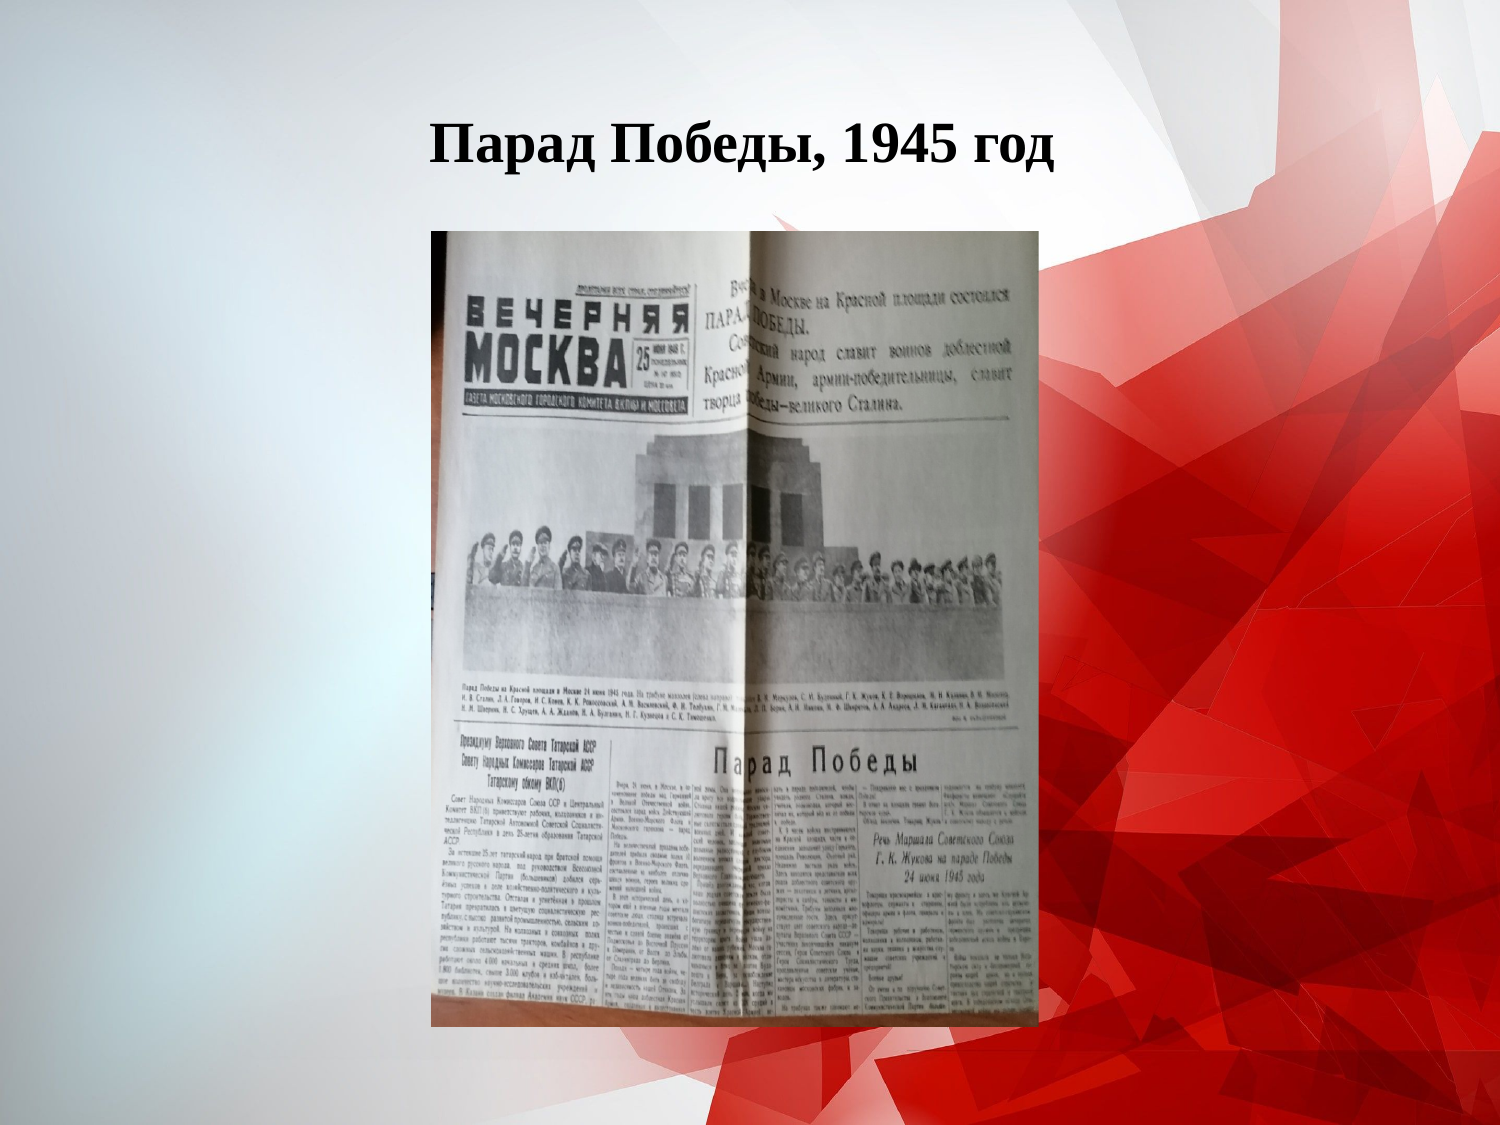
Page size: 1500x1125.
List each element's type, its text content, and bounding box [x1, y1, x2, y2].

title Парад Победы, 1945 год [75, 45, 1425, 233]
picture [0, 0, 1500, 1125]
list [336, 325, 1133, 934]
